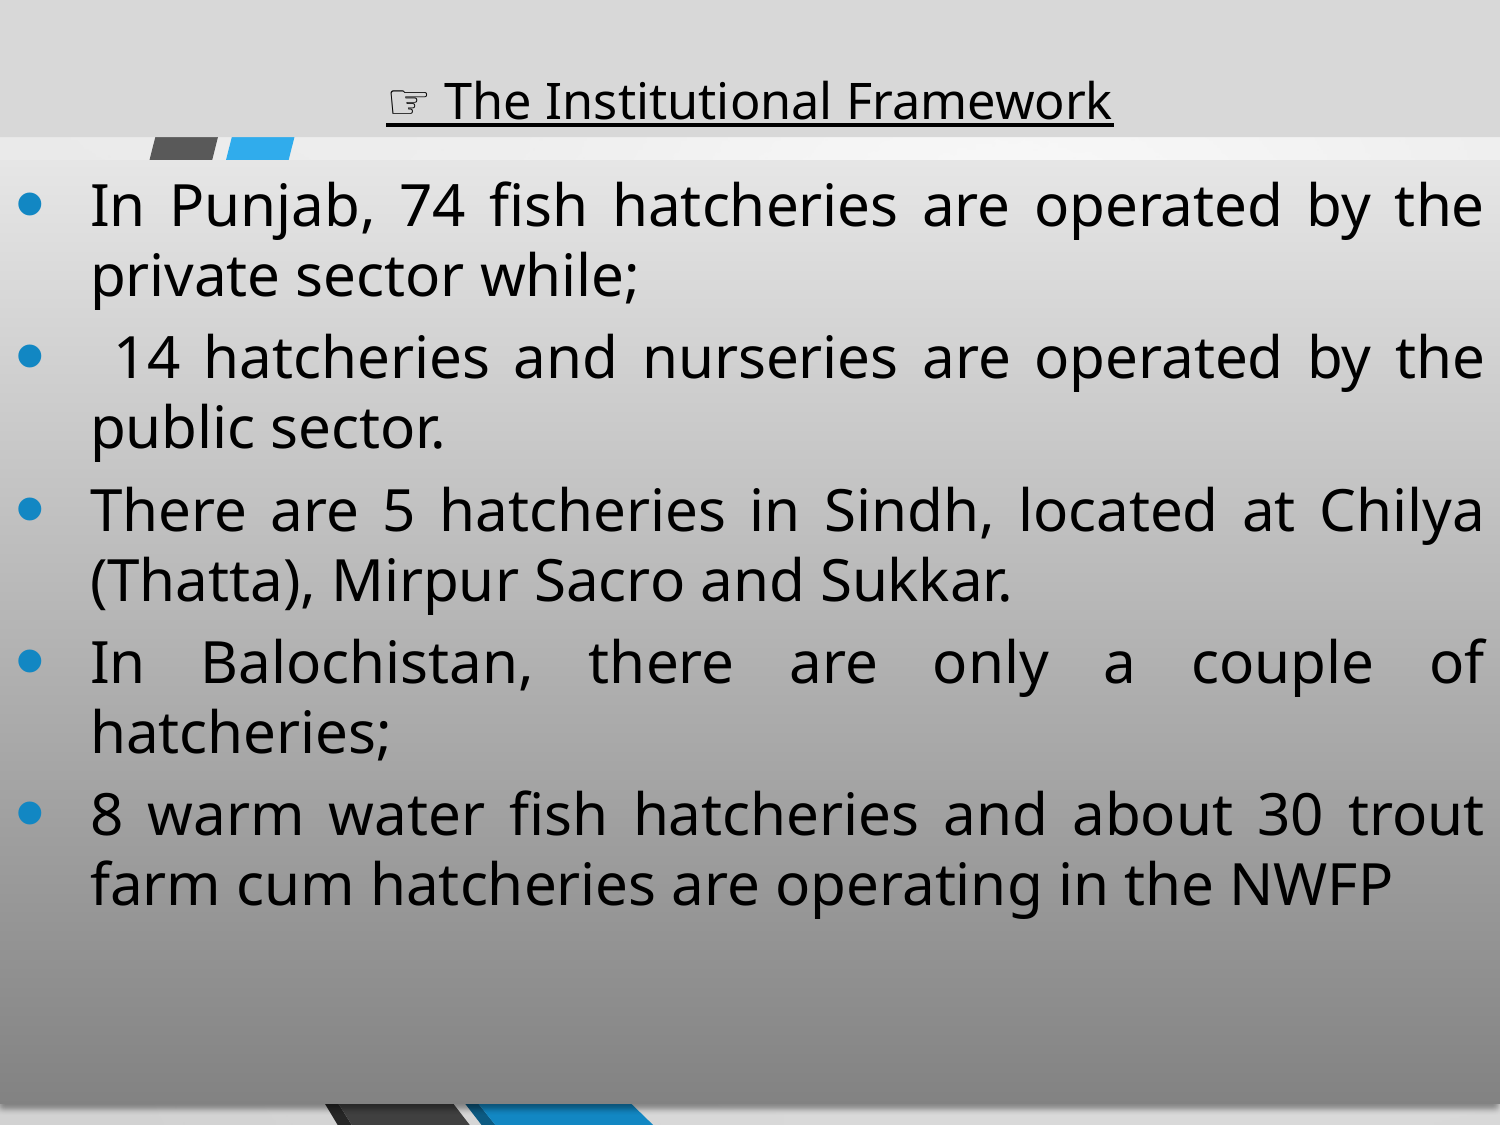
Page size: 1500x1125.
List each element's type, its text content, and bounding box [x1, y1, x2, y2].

title ☞ The Institutional Framework [0, 0, 1500, 138]
subtitle In Punjab, 74 fish hatcheries are operated by the private sector while; 14 hatcheries and nurseries are operated by the public sector. There are 5 hatcheries in Sindh, located at Chilya (Thatta), Mirpur Sacro and Sukkar. In Balochistan, there are only a couple of hatcheries; 8 warm water fish hatcheries and about 30 trout farm cum hatcheries are operating in the NWFP [0, 160, 1500, 1104]
